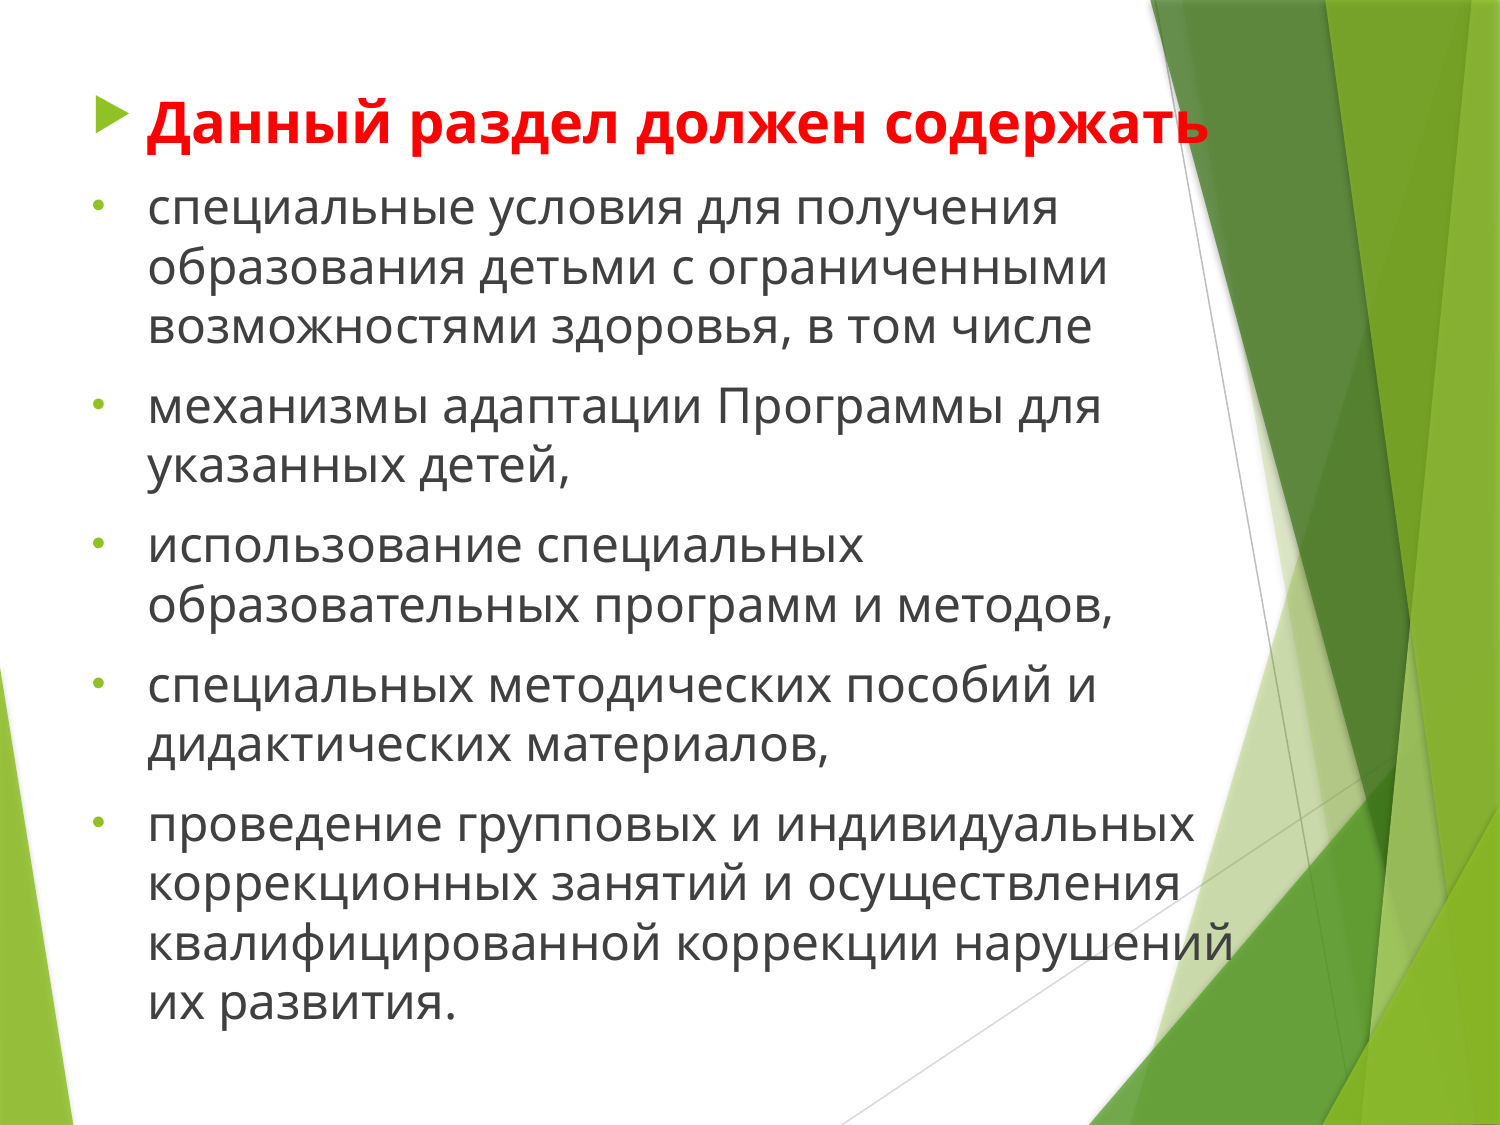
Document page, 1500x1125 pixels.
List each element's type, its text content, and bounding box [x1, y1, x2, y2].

list Данный раздел должен содержать специальные условия для получения образования детьми с ограниченными возможностями здоровья, в том числе механизмы адаптации Программы для указанных детей, использование специальных образовательных программ и методов, специальных методических пособий и дидактических материалов, проведение групповых и индивидуальных коррекционных занятий и осуществления квалифицированной коррекции нарушений их развития. [76, 78, 1294, 1047]
